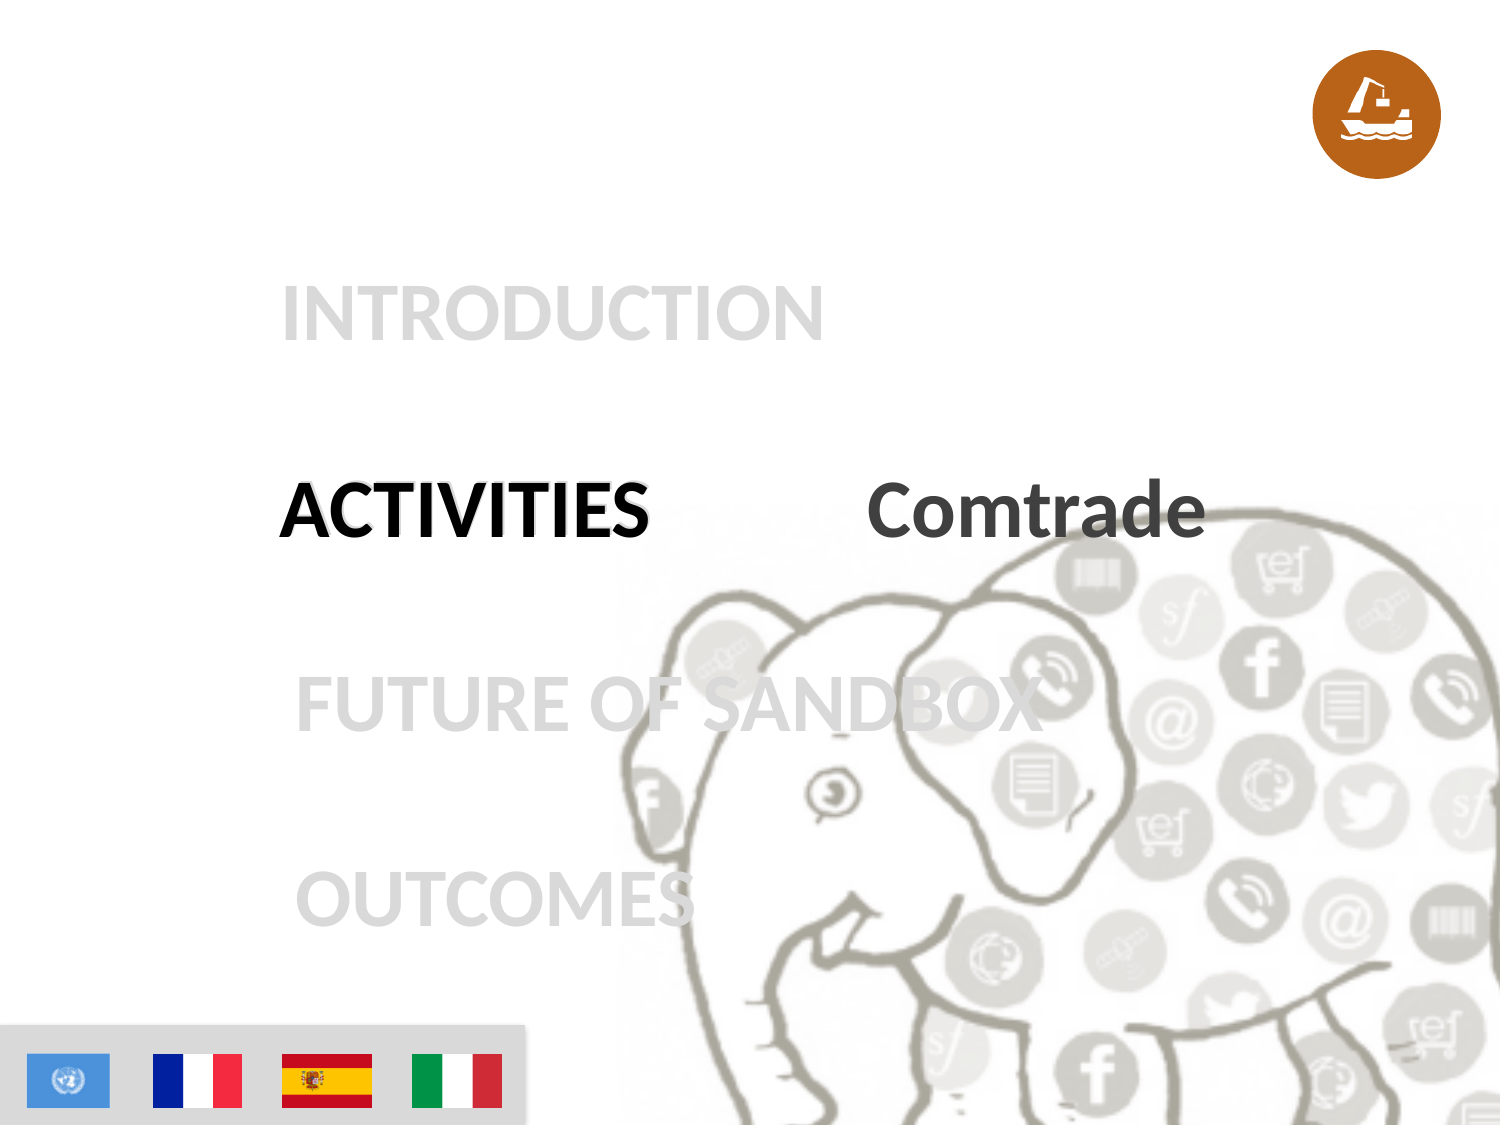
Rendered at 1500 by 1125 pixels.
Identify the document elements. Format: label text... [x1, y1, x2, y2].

text_box Comtrade [913, 435, 1500, 569]
picture [153, 1054, 243, 1108]
picture [24, 1037, 113, 1125]
text_box ACTIVITIES [265, 435, 913, 569]
picture [282, 1054, 372, 1108]
picture [412, 1054, 502, 1108]
picture [1312, 49, 1442, 180]
text_box [0, 1024, 526, 1125]
